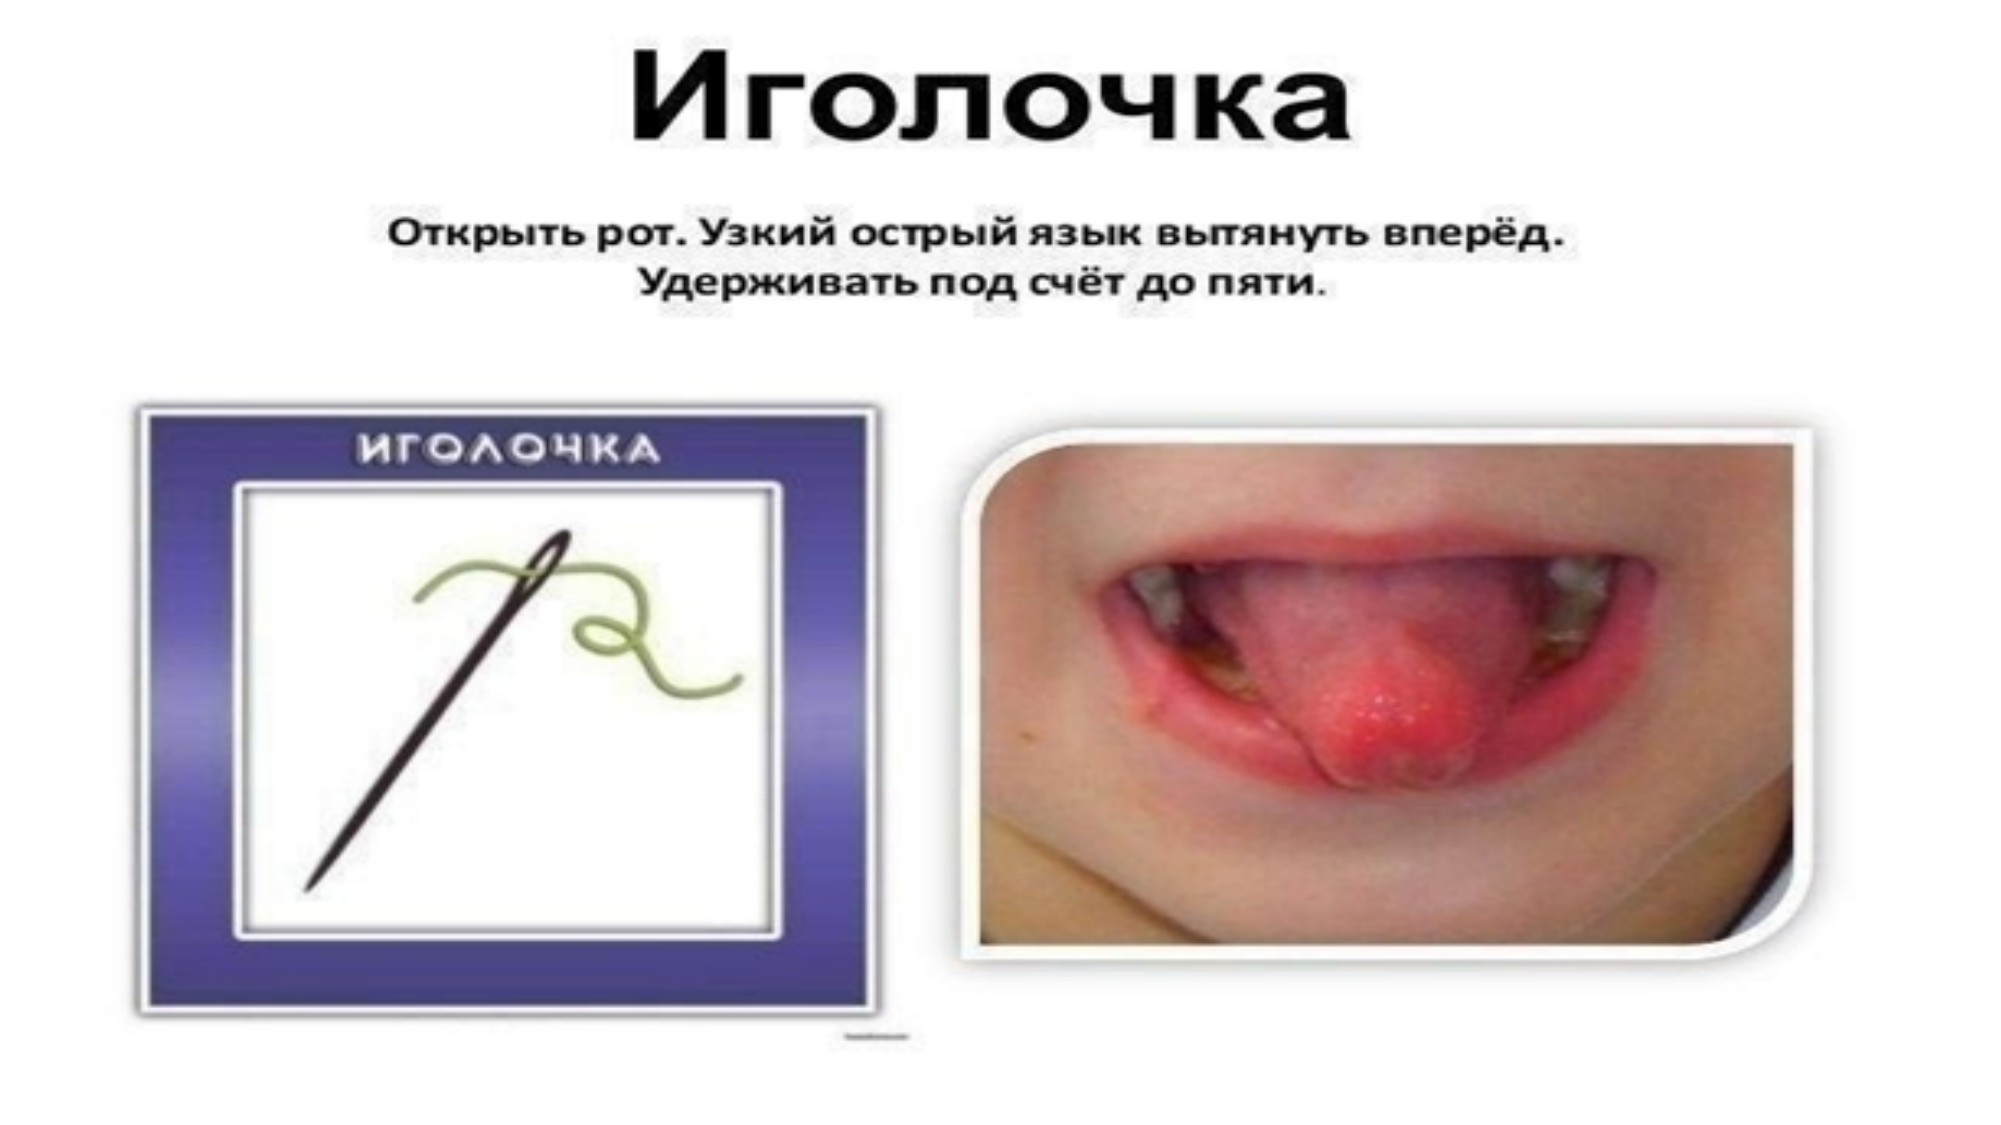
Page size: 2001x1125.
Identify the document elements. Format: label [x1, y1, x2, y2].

list [31, 0, 1961, 1125]
